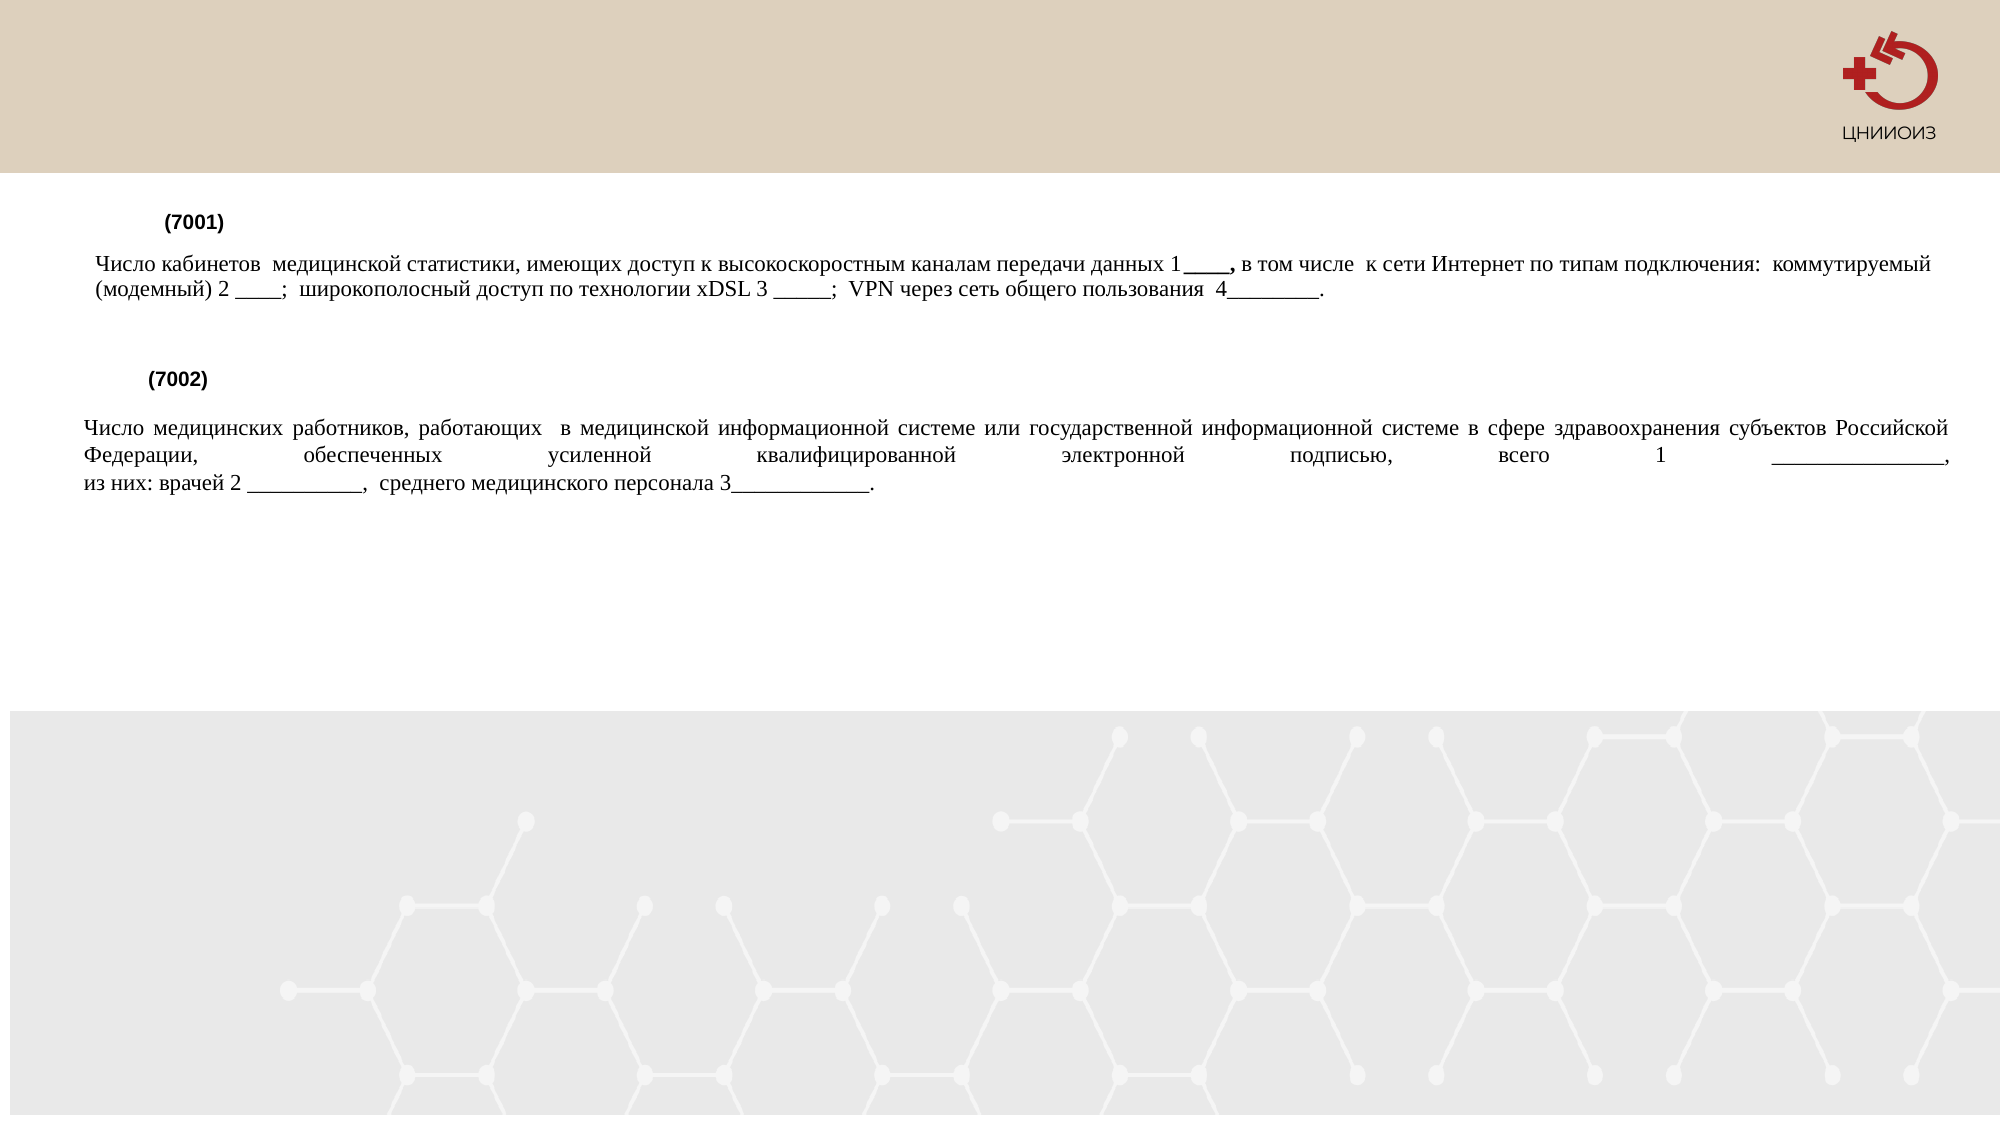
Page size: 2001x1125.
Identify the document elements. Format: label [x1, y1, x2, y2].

text_box [35, 358, 1287, 399]
picture [10, 711, 2000, 1115]
picture [1843, 31, 1938, 142]
text_box [69, 405, 1967, 503]
text_box [51, 201, 1980, 308]
text_box [0, 0, 2000, 174]
